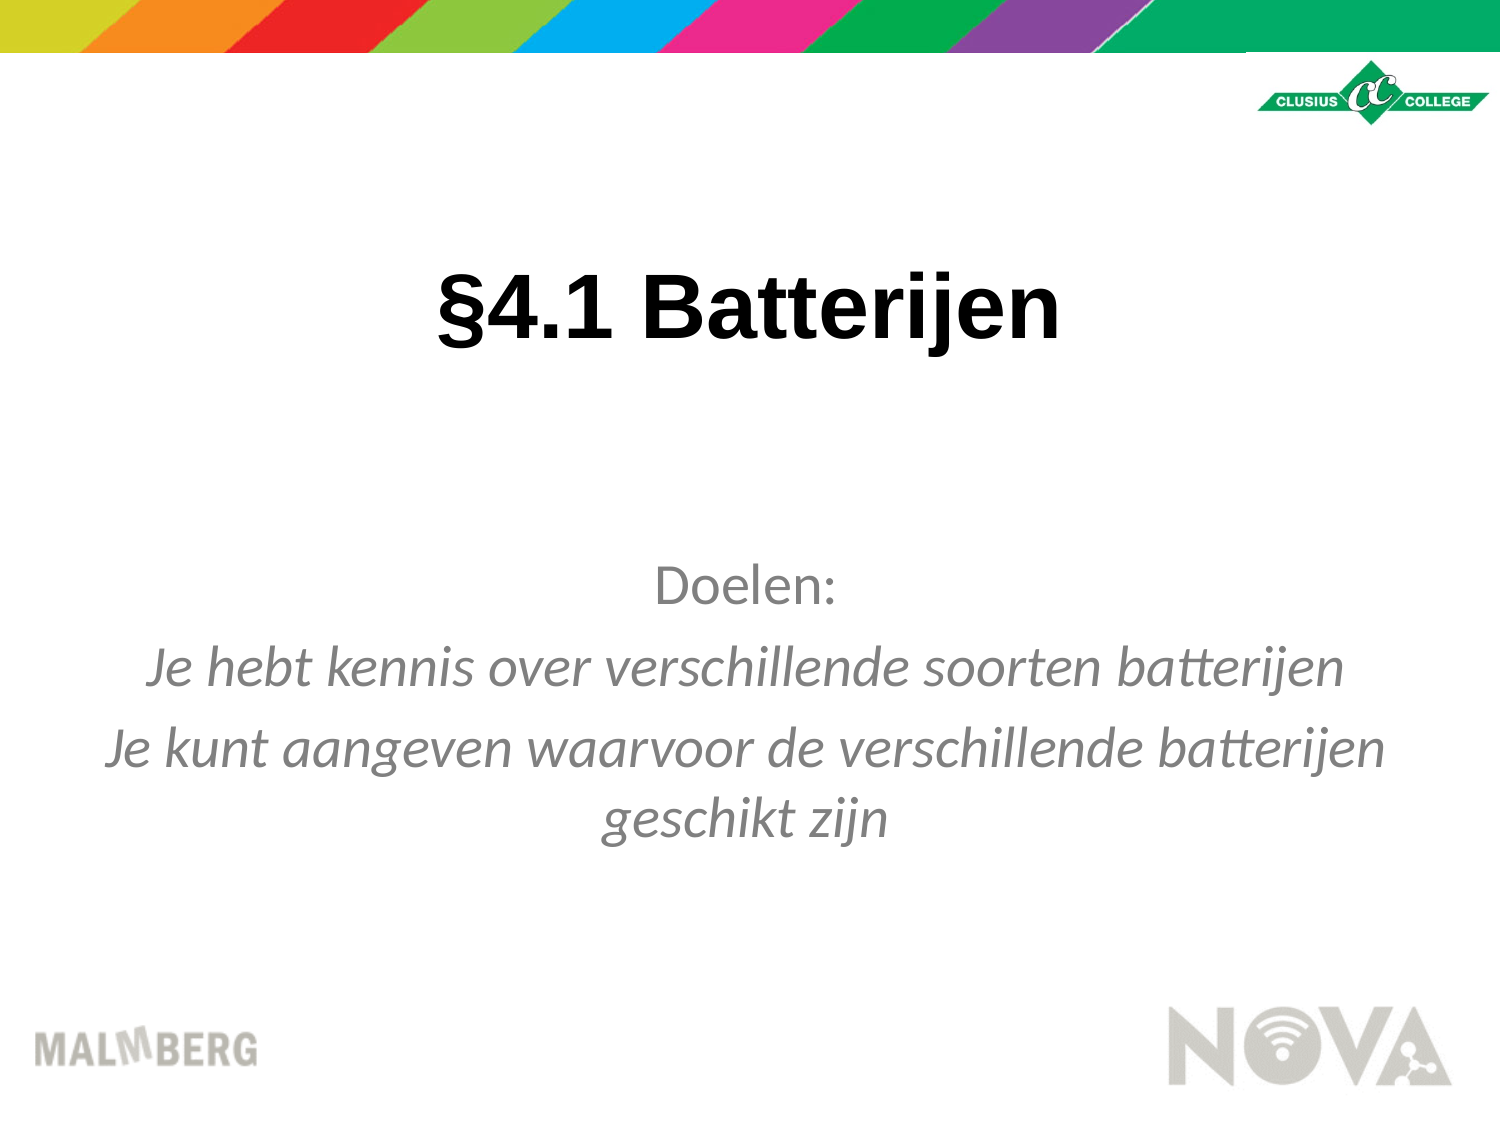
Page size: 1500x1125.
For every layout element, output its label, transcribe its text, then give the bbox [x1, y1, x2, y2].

picture [1164, 984, 1459, 1108]
picture [658, 0, 1500, 133]
picture [34, 1024, 260, 1068]
title §4.1 Batterijen [64, 181, 1436, 423]
subtitle Doelen: Je hebt kennis over verschillende soorten batterijen Je kunt aangeven waarvoor de verschillende batterijen geschikt zijn [34, 538, 1459, 985]
picture [0, 0, 573, 53]
